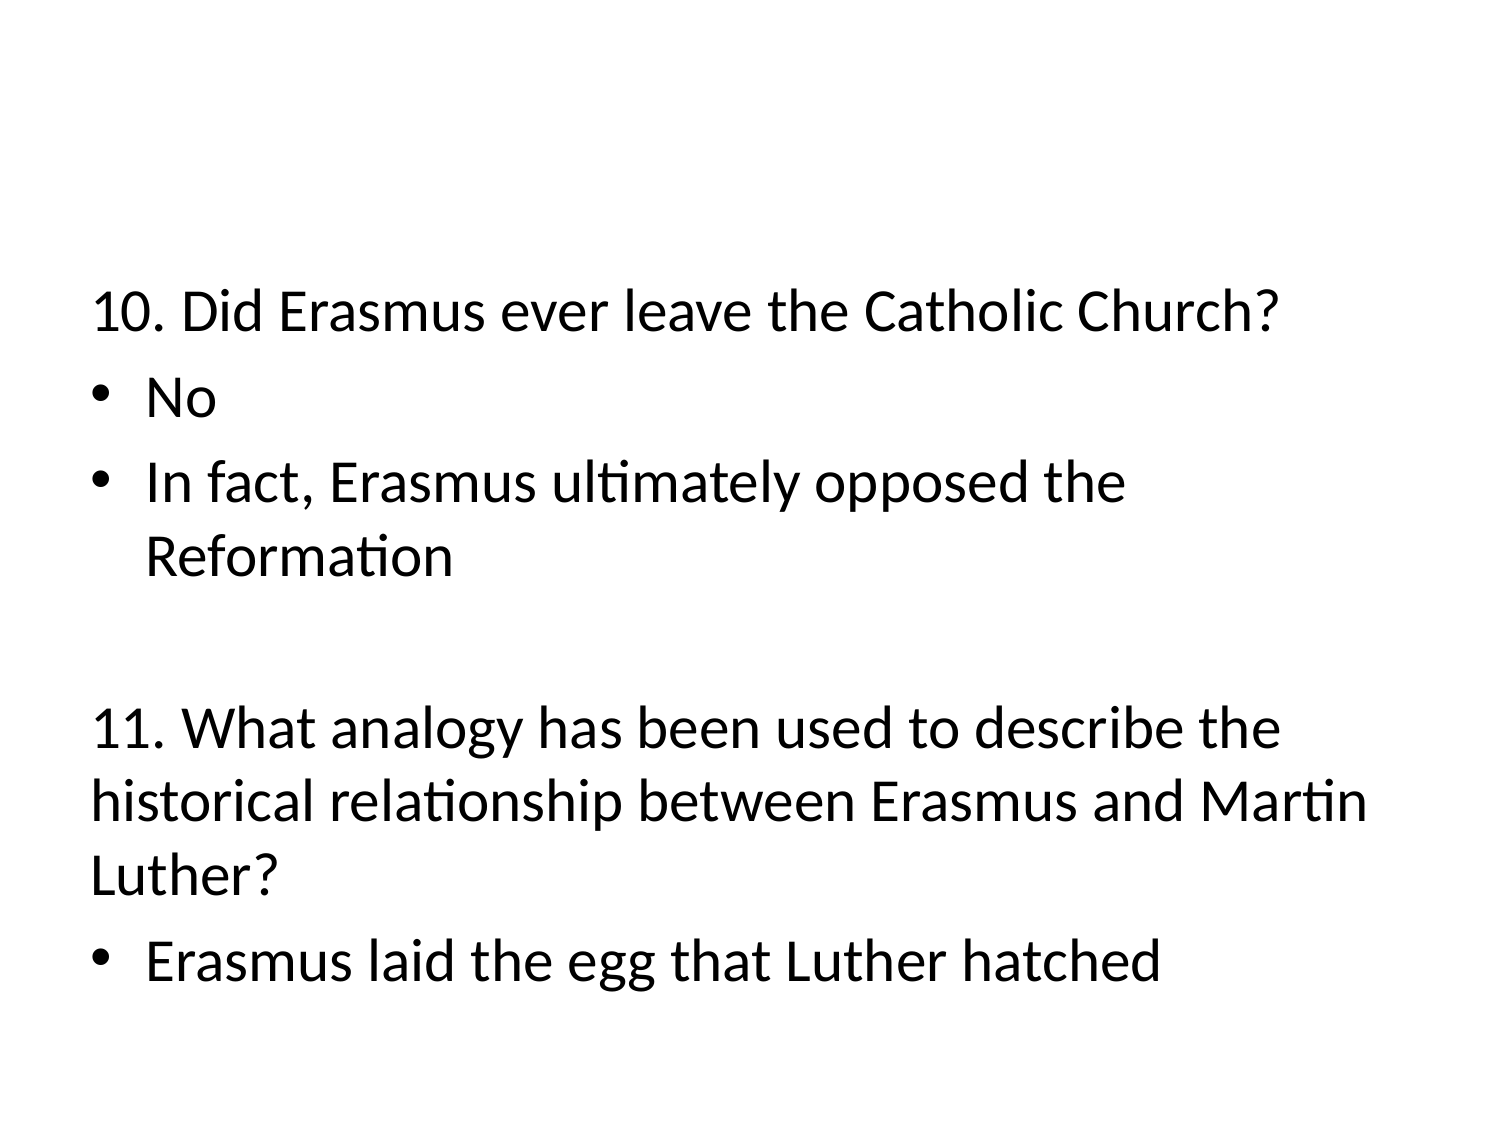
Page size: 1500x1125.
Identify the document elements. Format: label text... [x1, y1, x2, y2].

list 10. Did Erasmus ever leave the Catholic Church? No In fact, Erasmus ultimately opposed the Reformation 11. What analogy has been used to describe the historical relationship between Erasmus and Martin Luther? Erasmus laid the egg that Luther hatched [75, 262, 1425, 1005]
